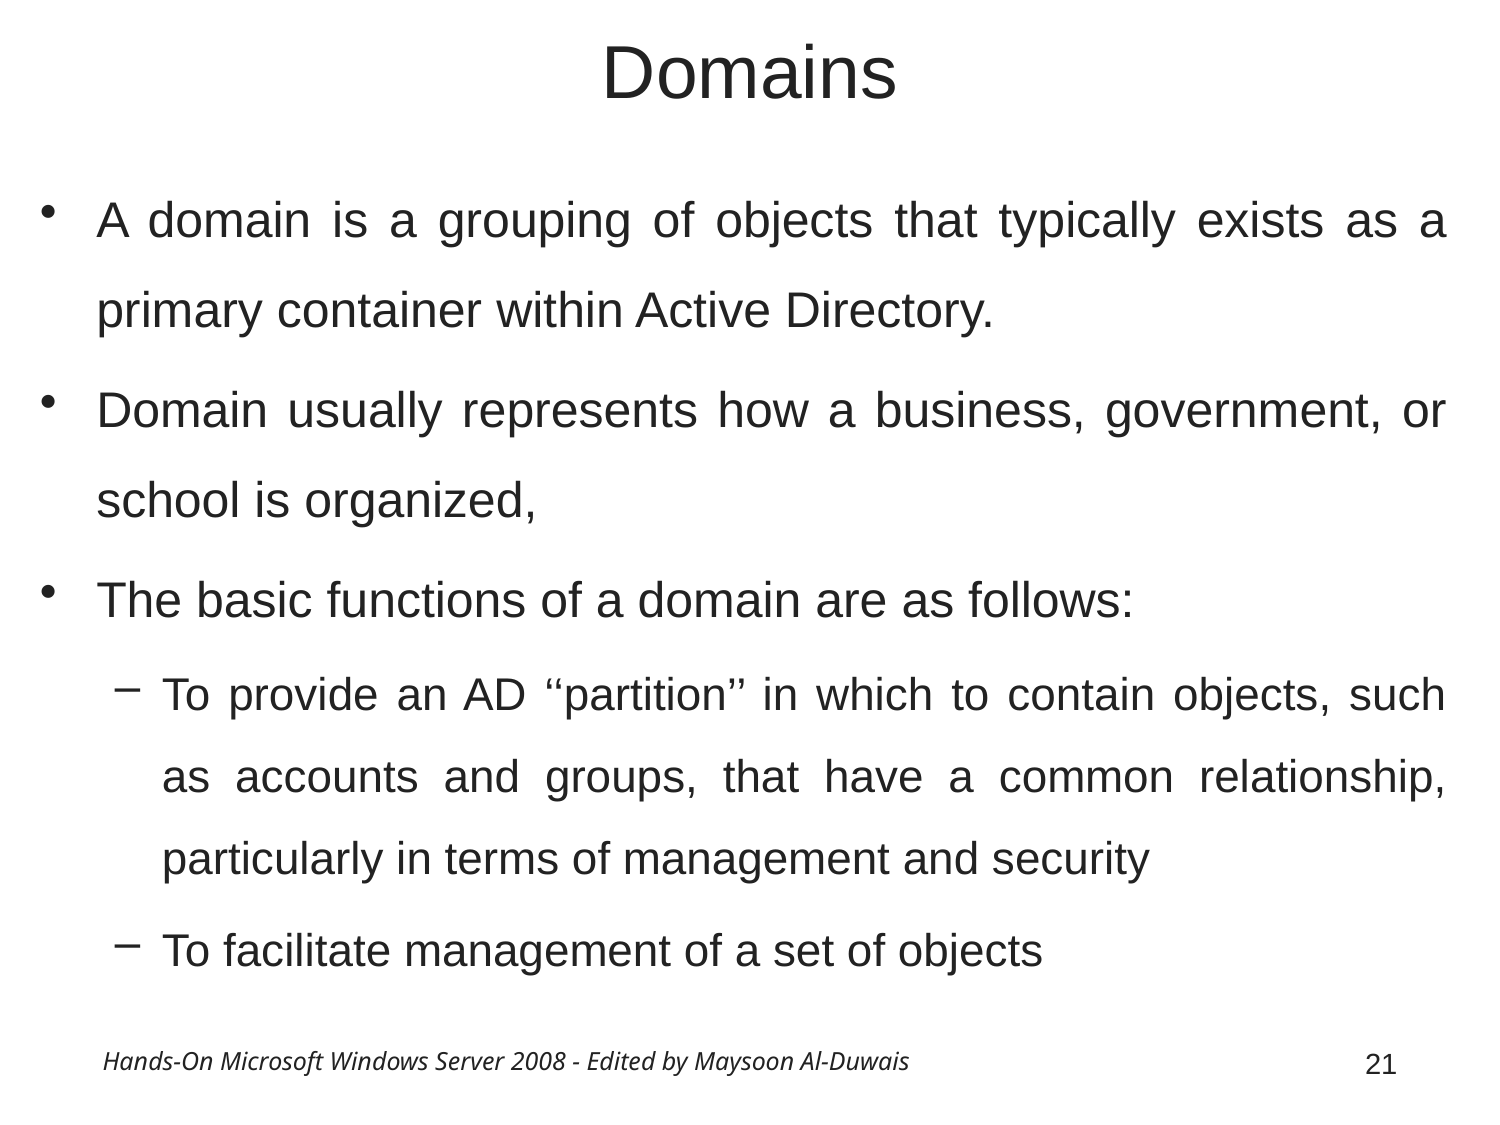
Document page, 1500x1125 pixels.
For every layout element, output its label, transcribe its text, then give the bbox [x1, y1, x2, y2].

list A domain is a grouping of objects that typically exists as a primary container within Active Directory. Domain usually represents how a business, government, or school is organized, The basic functions of a domain are as follows: To provide an AD ‘‘partition’’ in which to contain objects, such as accounts and groups, that have a common relationship, particularly in terms of management and security To facilitate management of a set of objects [24, 149, 1463, 901]
title Domains [87, 0, 1413, 149]
footer Hands-On Microsoft Windows Server 2008 - Edited by Maysoon Al-Duwais [87, 1037, 1051, 1101]
slide_number 21 [1074, 1037, 1413, 1101]
